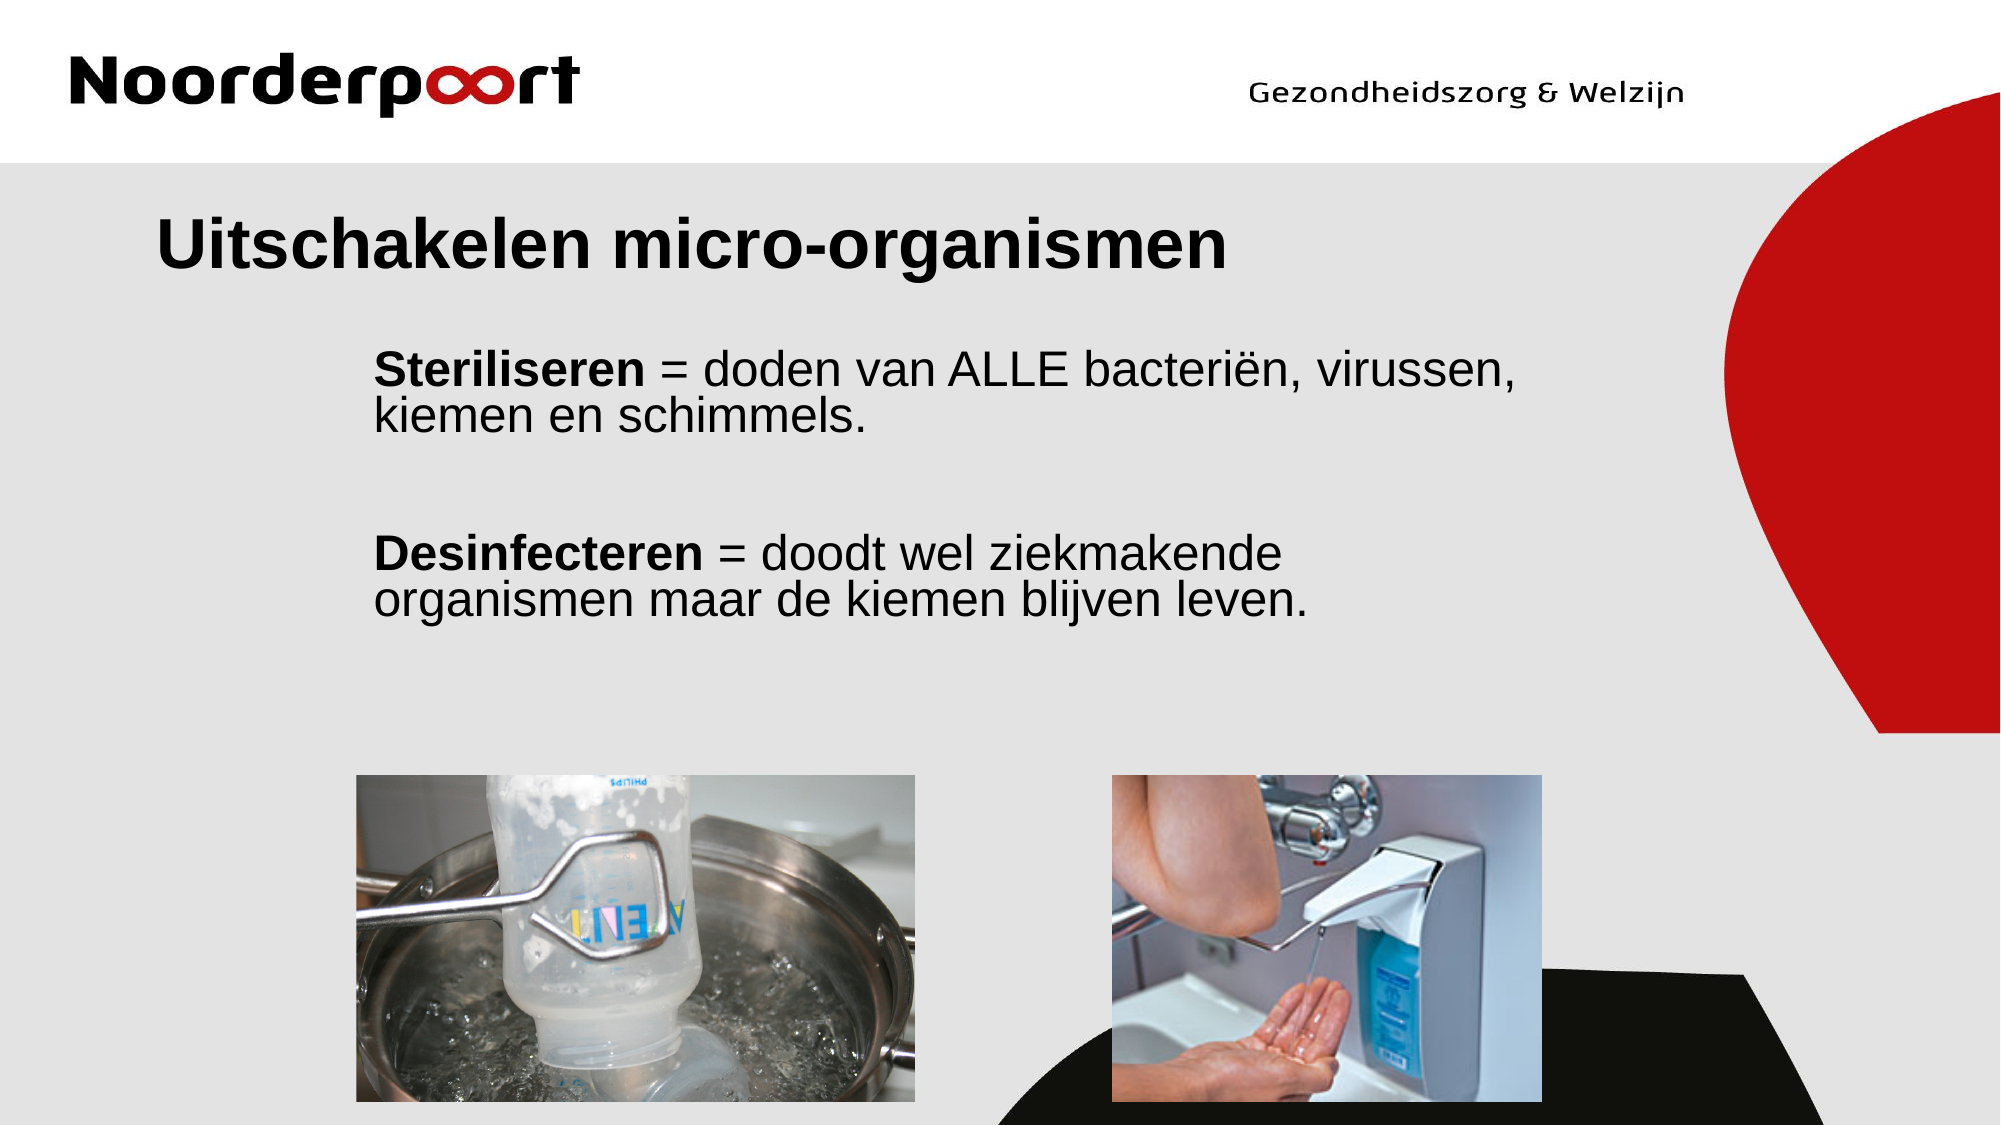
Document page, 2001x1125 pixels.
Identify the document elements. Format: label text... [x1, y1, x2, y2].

picture [0, 0, 2001, 1125]
list Steriliseren = doden van ALLE bacteriën, virussen, kiemen en schimmels. Desinfecteren = doodt wel ziekmakende organismen maar de kiemen blijven leven. [358, 343, 1542, 669]
title Uitschakelen micro-organismen [141, 187, 1720, 294]
